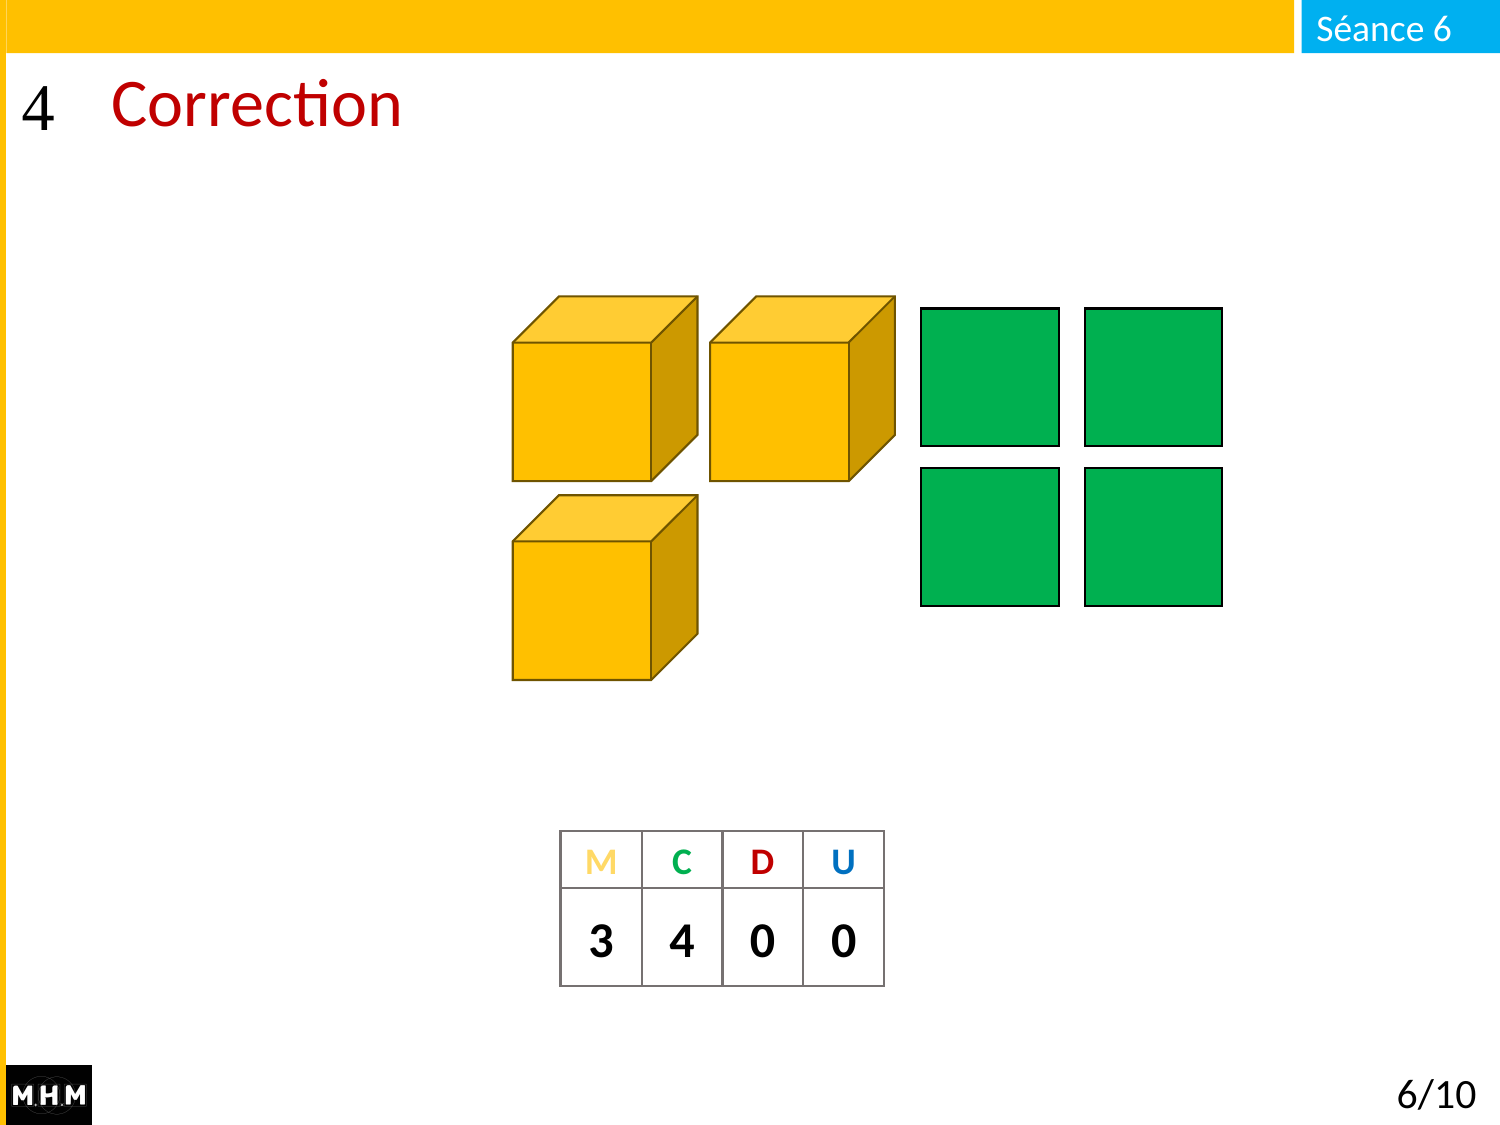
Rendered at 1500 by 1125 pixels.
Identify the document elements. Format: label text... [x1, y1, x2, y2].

title Correction [96, 60, 1391, 150]
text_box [560, 831, 885, 987]
picture [6, 1065, 92, 1125]
text_box [920, 467, 1060, 607]
text_box [920, 307, 1060, 447]
text_box [511, 494, 699, 682]
list 6/10 [1373, 1064, 1500, 1125]
text_box [709, 295, 896, 483]
text_box [511, 295, 699, 483]
text_box [1084, 307, 1223, 447]
text_box [1084, 467, 1223, 607]
